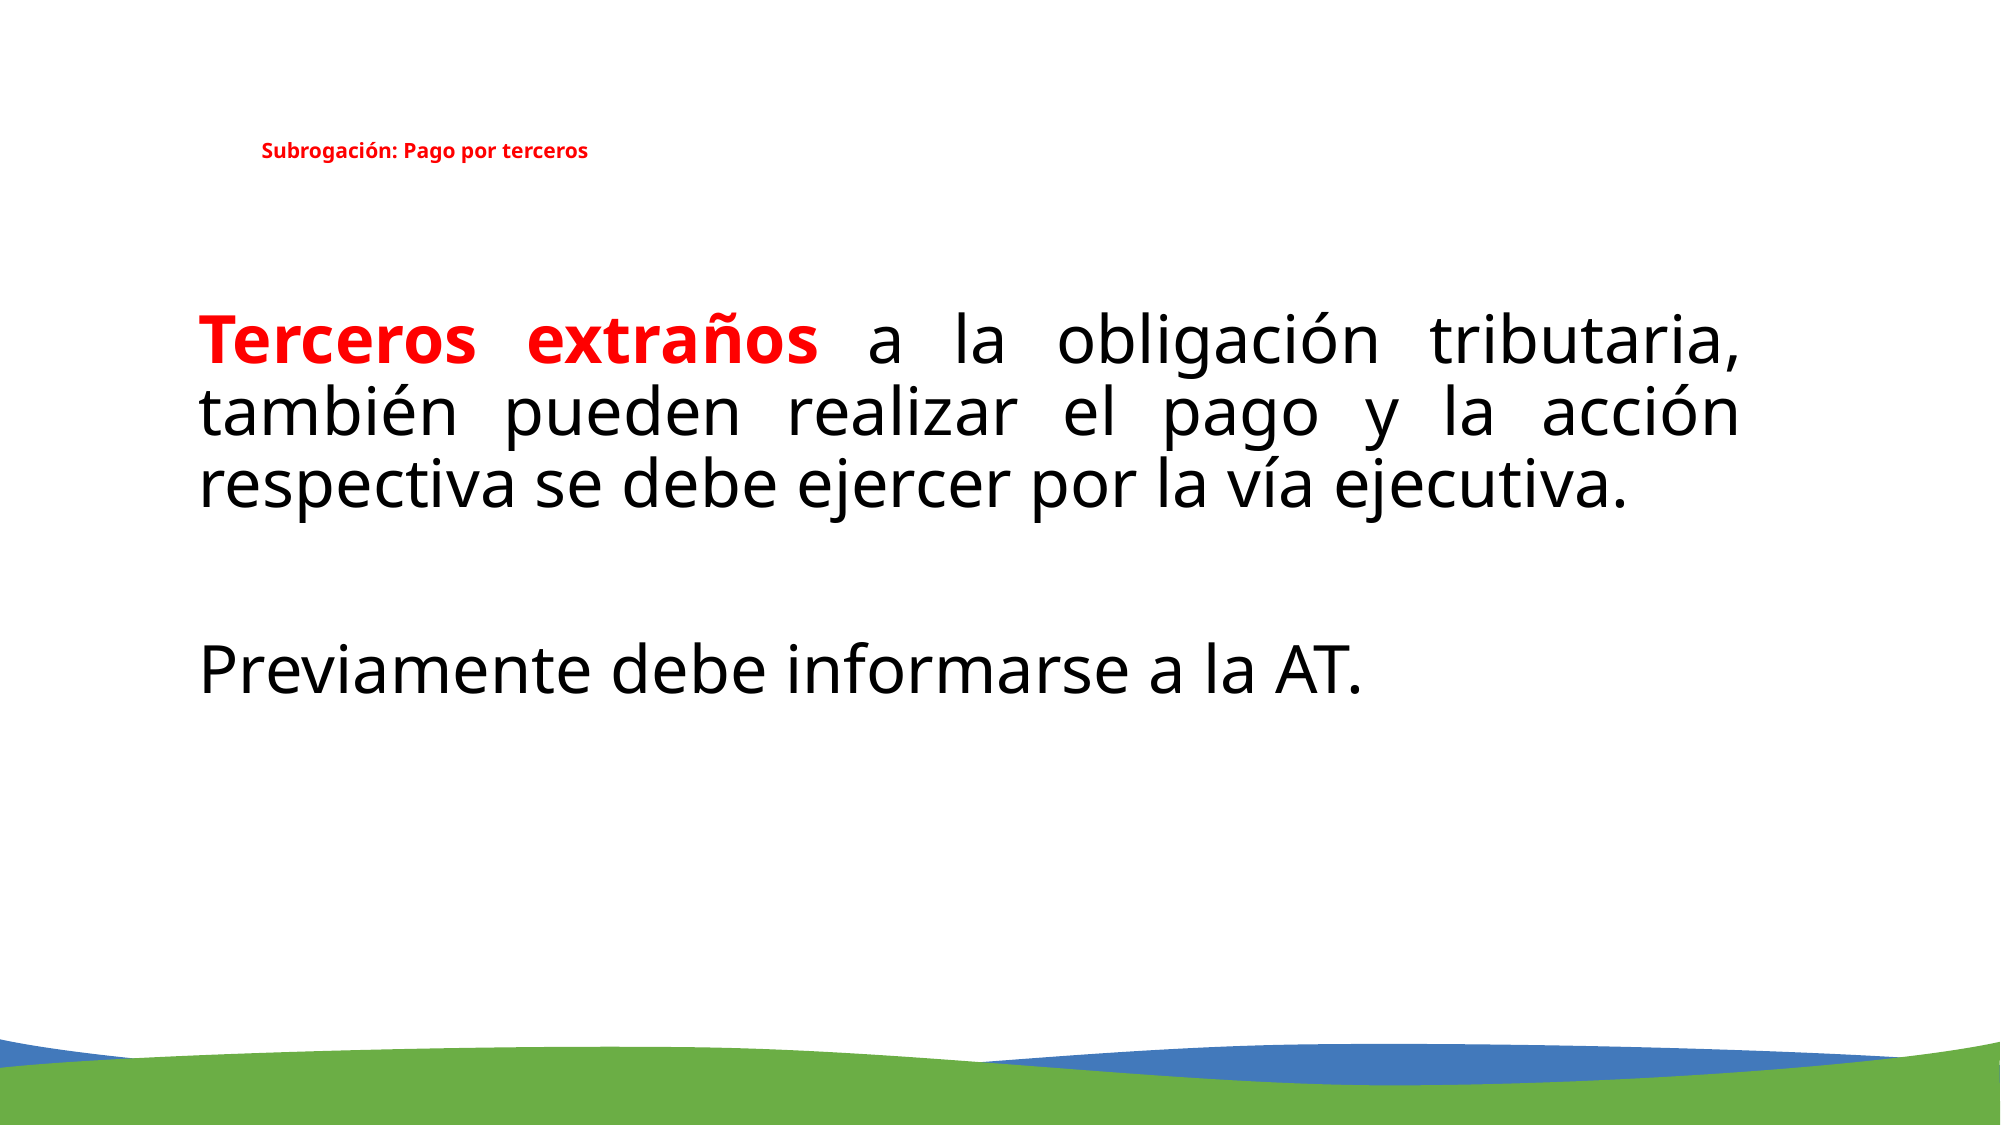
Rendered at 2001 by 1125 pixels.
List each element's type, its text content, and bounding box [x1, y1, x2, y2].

text_box Terceros extraños a la obligación tributaria, también pueden realizar el pago y la acción respectiva se debe ejercer por la vía ejecutiva. Previamente debe informarse a la AT. [183, 196, 1759, 1041]
title Subrogación: Pago por terceros [246, 110, 1658, 196]
